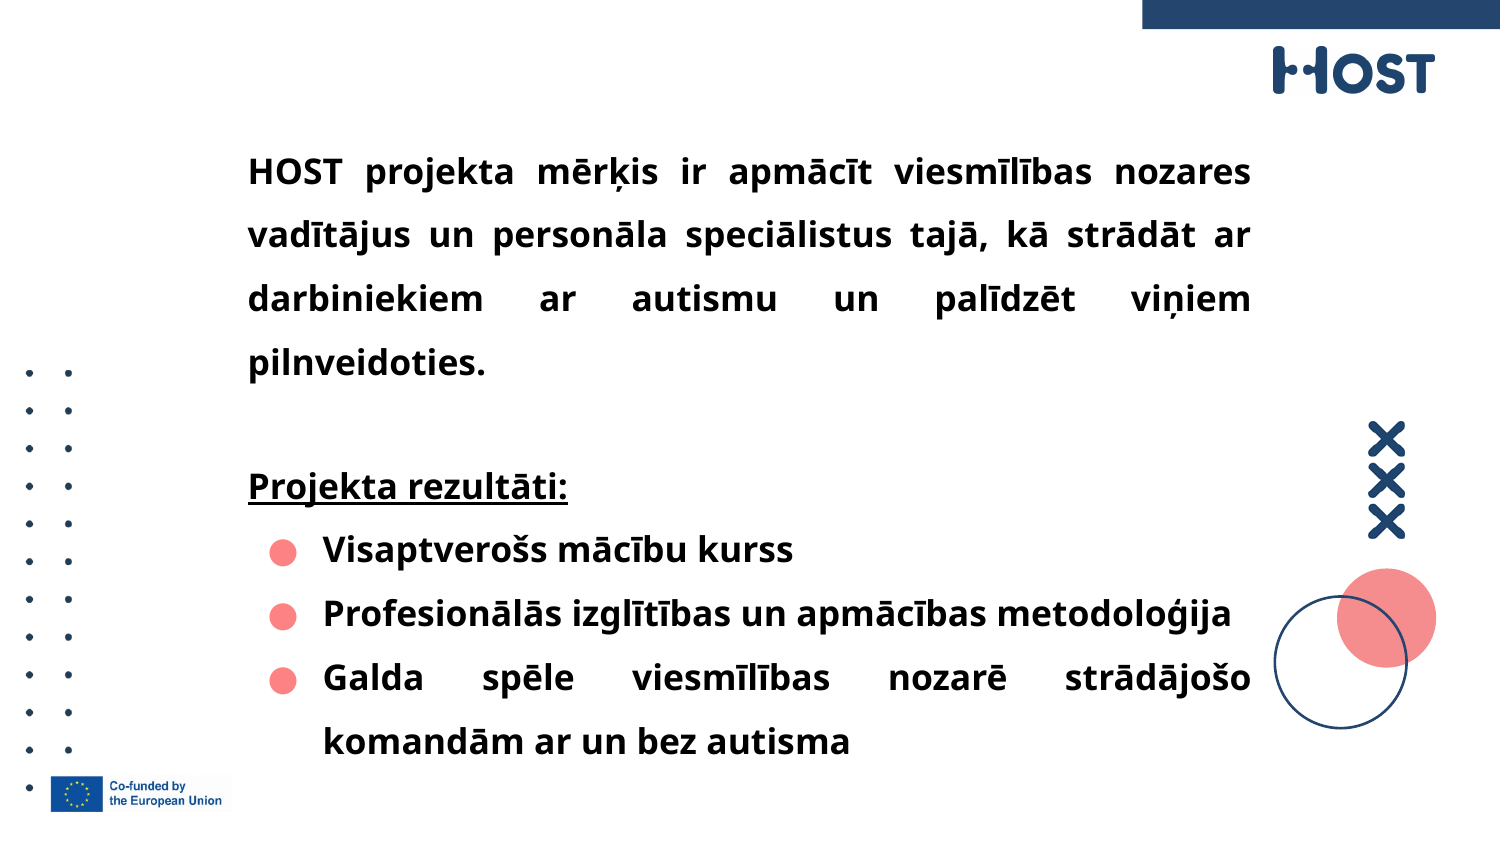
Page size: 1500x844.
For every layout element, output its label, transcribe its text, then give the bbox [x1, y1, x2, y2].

text_box HOST projekta mērķis ir apmācīt viesmīlības nozares vadītājus un personāla speciālistus tajā, kā strādāt ar darbiniekiem ar autismu un palīdzēt viņiem pilnveidoties. Projekta rezultāti: Visaptverošs mācību kurss Profesionālās izglītības un apmācības metodoloģija Galda spēle viesmīlības nozarē strādājošo komandām ar un bez autisma [232, 112, 1268, 837]
picture [0, 370, 233, 812]
picture [1273, 46, 1435, 94]
picture [1368, 421, 1405, 539]
